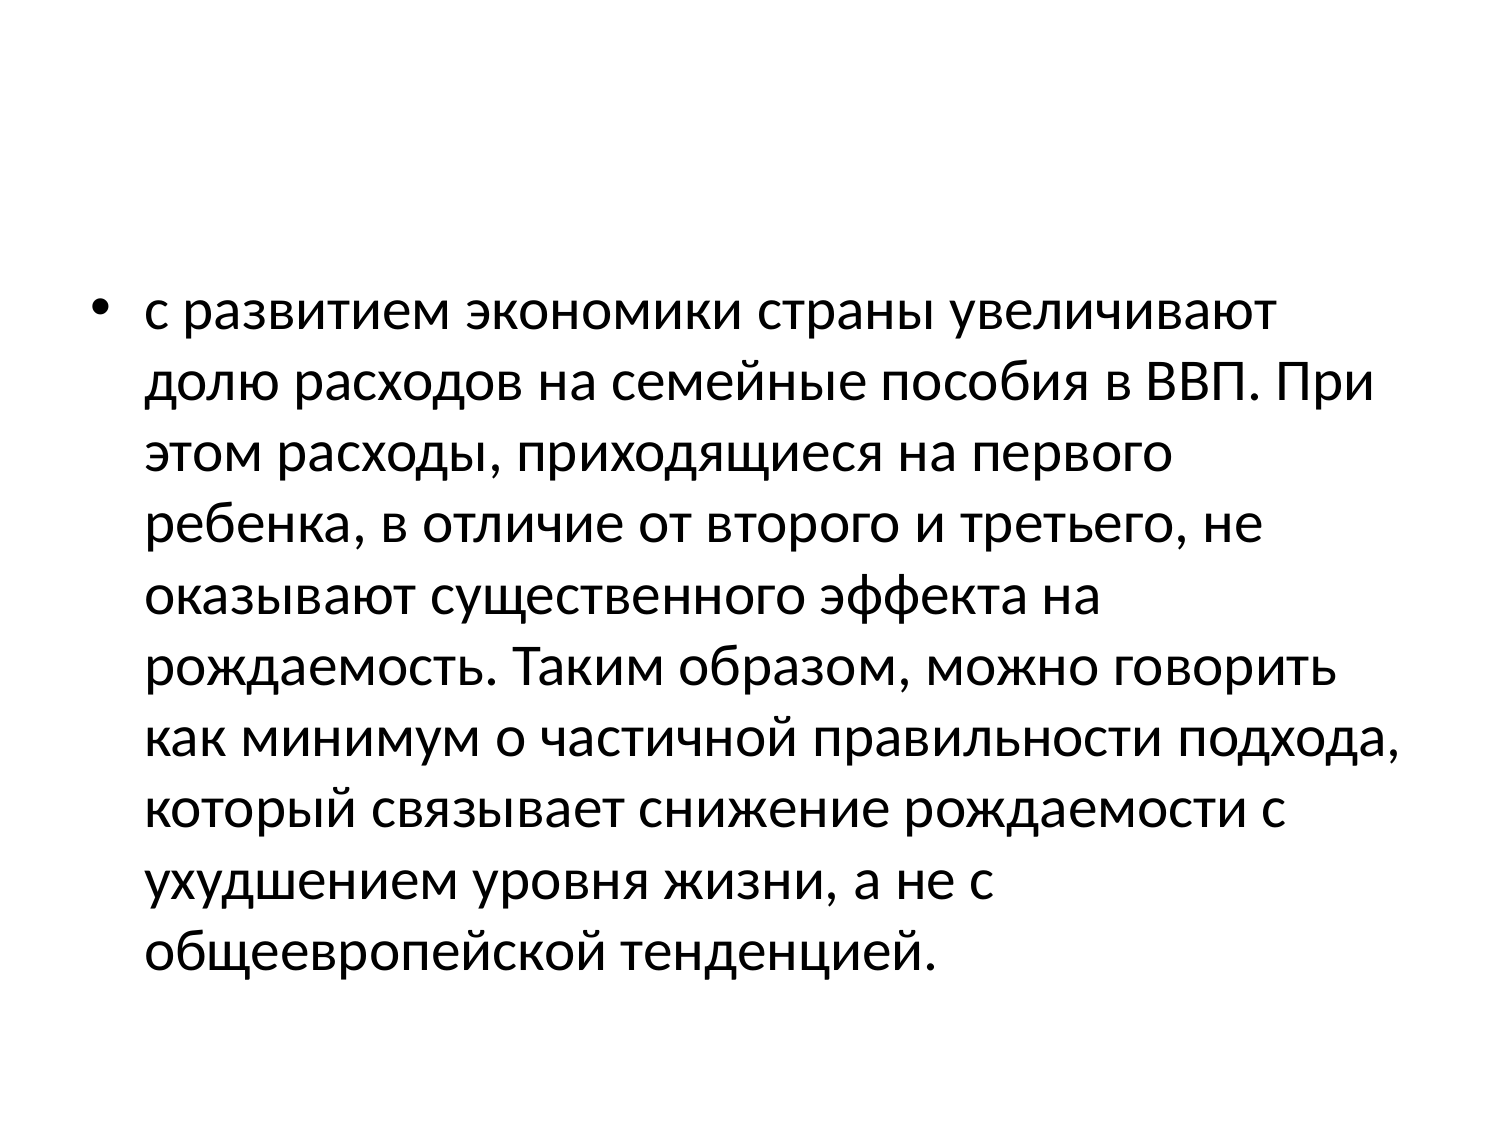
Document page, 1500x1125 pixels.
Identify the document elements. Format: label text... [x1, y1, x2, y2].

list с развитием экономики страны увеличивают долю расходов на семейные пособия в ВВП. При этом расходы, приходящиеся на первого ребенка, в отличие от второго и третьего, не оказывают существенного эффекта на рождаемость. Таким образом, можно говорить как минимум о частичной правильности подхода, который связывает снижение рождаемости с ухудшением уровня жизни, а не с общеевропейской тенденцией. [75, 262, 1425, 1005]
